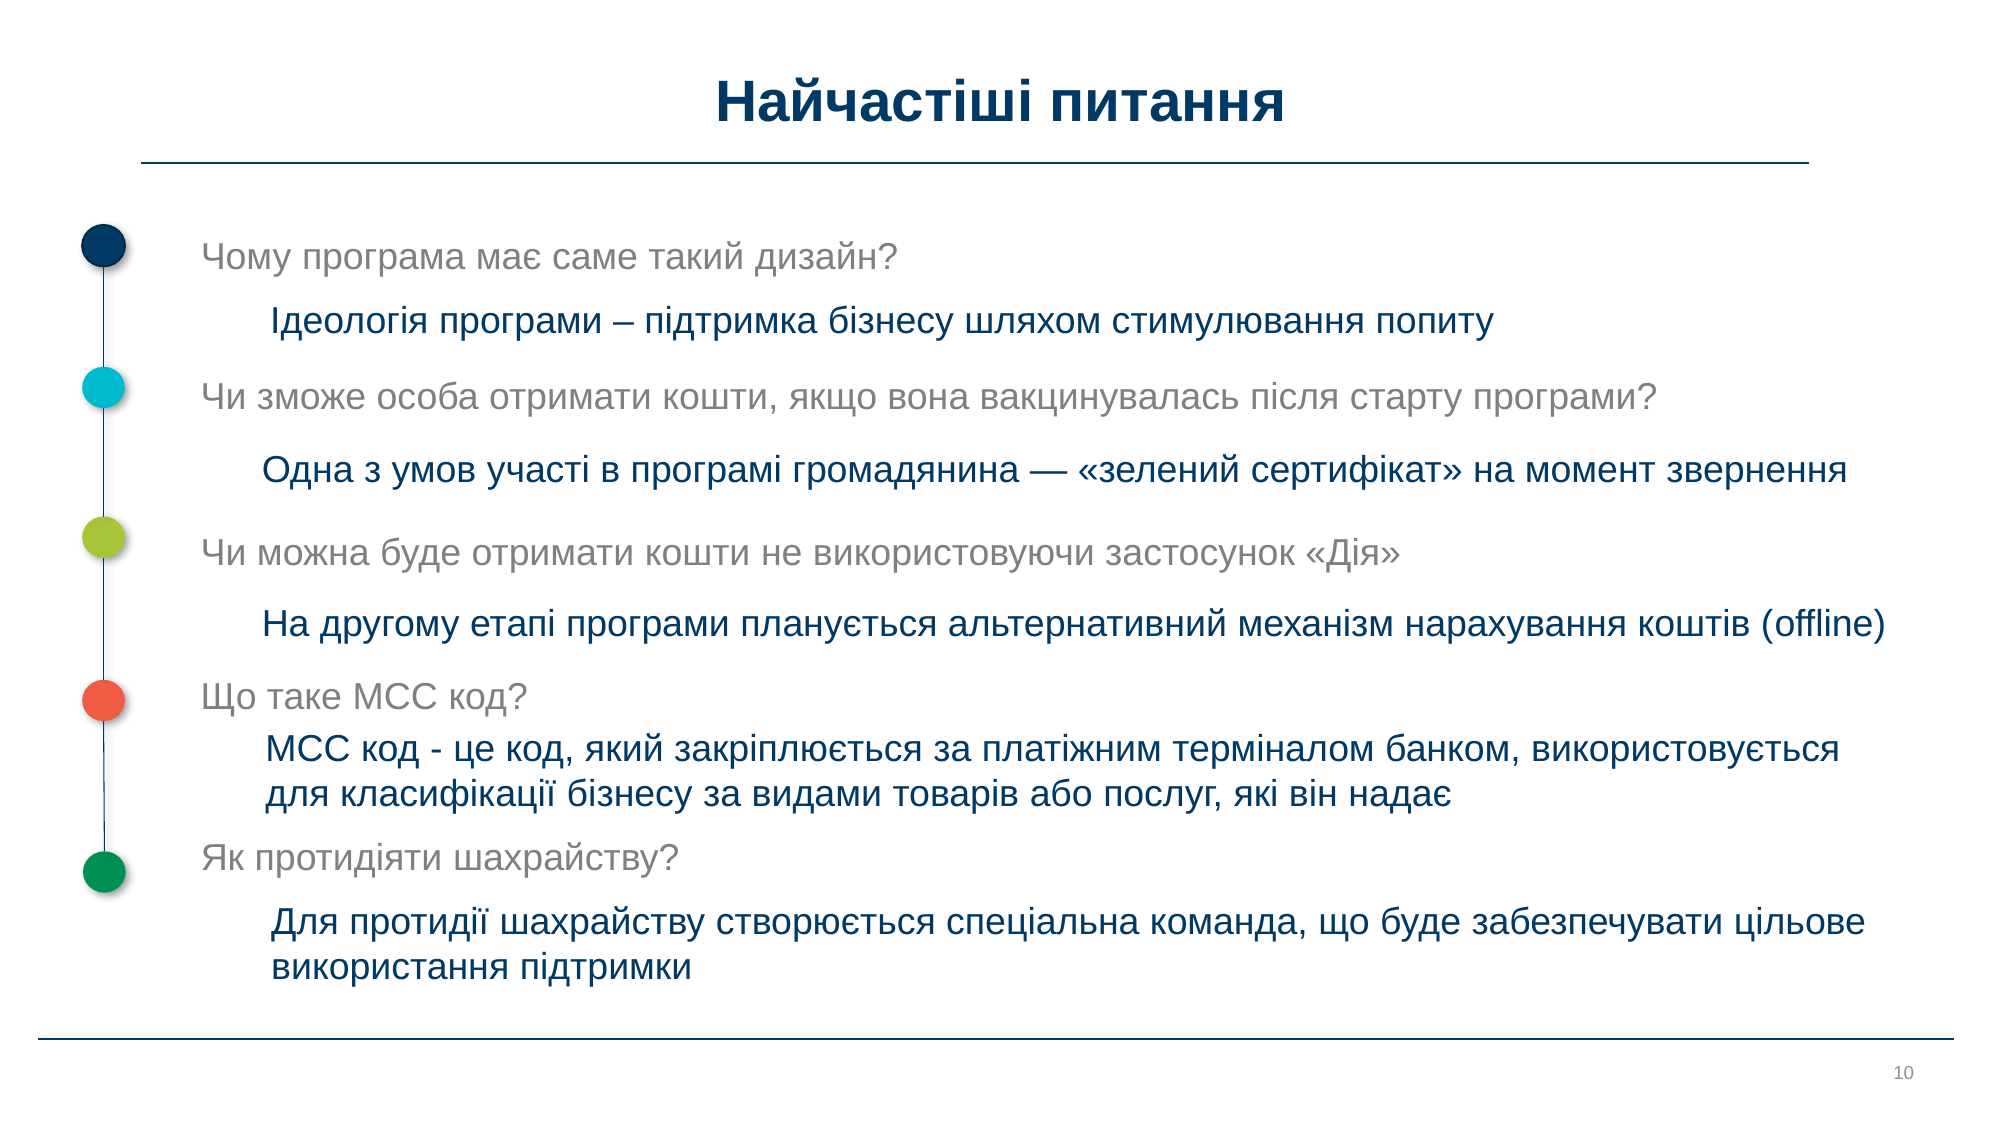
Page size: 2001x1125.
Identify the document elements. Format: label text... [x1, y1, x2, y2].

text_box Чому програма має саме такий дизайн? [186, 224, 1541, 285]
text_box Як протидіяти шахрайству? [186, 825, 1541, 886]
text_box [81, 678, 126, 723]
text_box Для протидії шахрайству створюється спеціальна команда, що буде забезпечувати цільове використання підтримки [256, 889, 1916, 1040]
text_box [81, 850, 127, 894]
text_box Чи зможе особа отримати кошти, якщо вона вакцинувалась після старту програми? [185, 364, 1687, 425]
slide_number 10 [1853, 1047, 1955, 1097]
text_box Що таке MCC код? [185, 664, 1687, 725]
text_box [81, 365, 126, 410]
text_box На другому етапі програми планується альтернативний механізм нарахування коштів (offline) [247, 592, 1955, 652]
text_box Чи можна буде отримати кошти не використовуючи застосунок «Дія» [185, 520, 1687, 581]
text_box Ідеологія програми – підтримка бізнесу шляхом стимулювання попиту [255, 288, 1611, 349]
text_box MCC код - це код, який закріплюється за платіжним терміналом банком, використовується для класифікації бізнесу за видами товарів або послуг, які він надає [250, 716, 1892, 822]
text_box [81, 515, 126, 559]
title Найчастіші питання [78, 28, 1924, 177]
text_box Одна з умов участі в програмі громадянина — «зелений сертифікат» на момент звернення [247, 437, 1868, 498]
text_box [81, 223, 126, 268]
